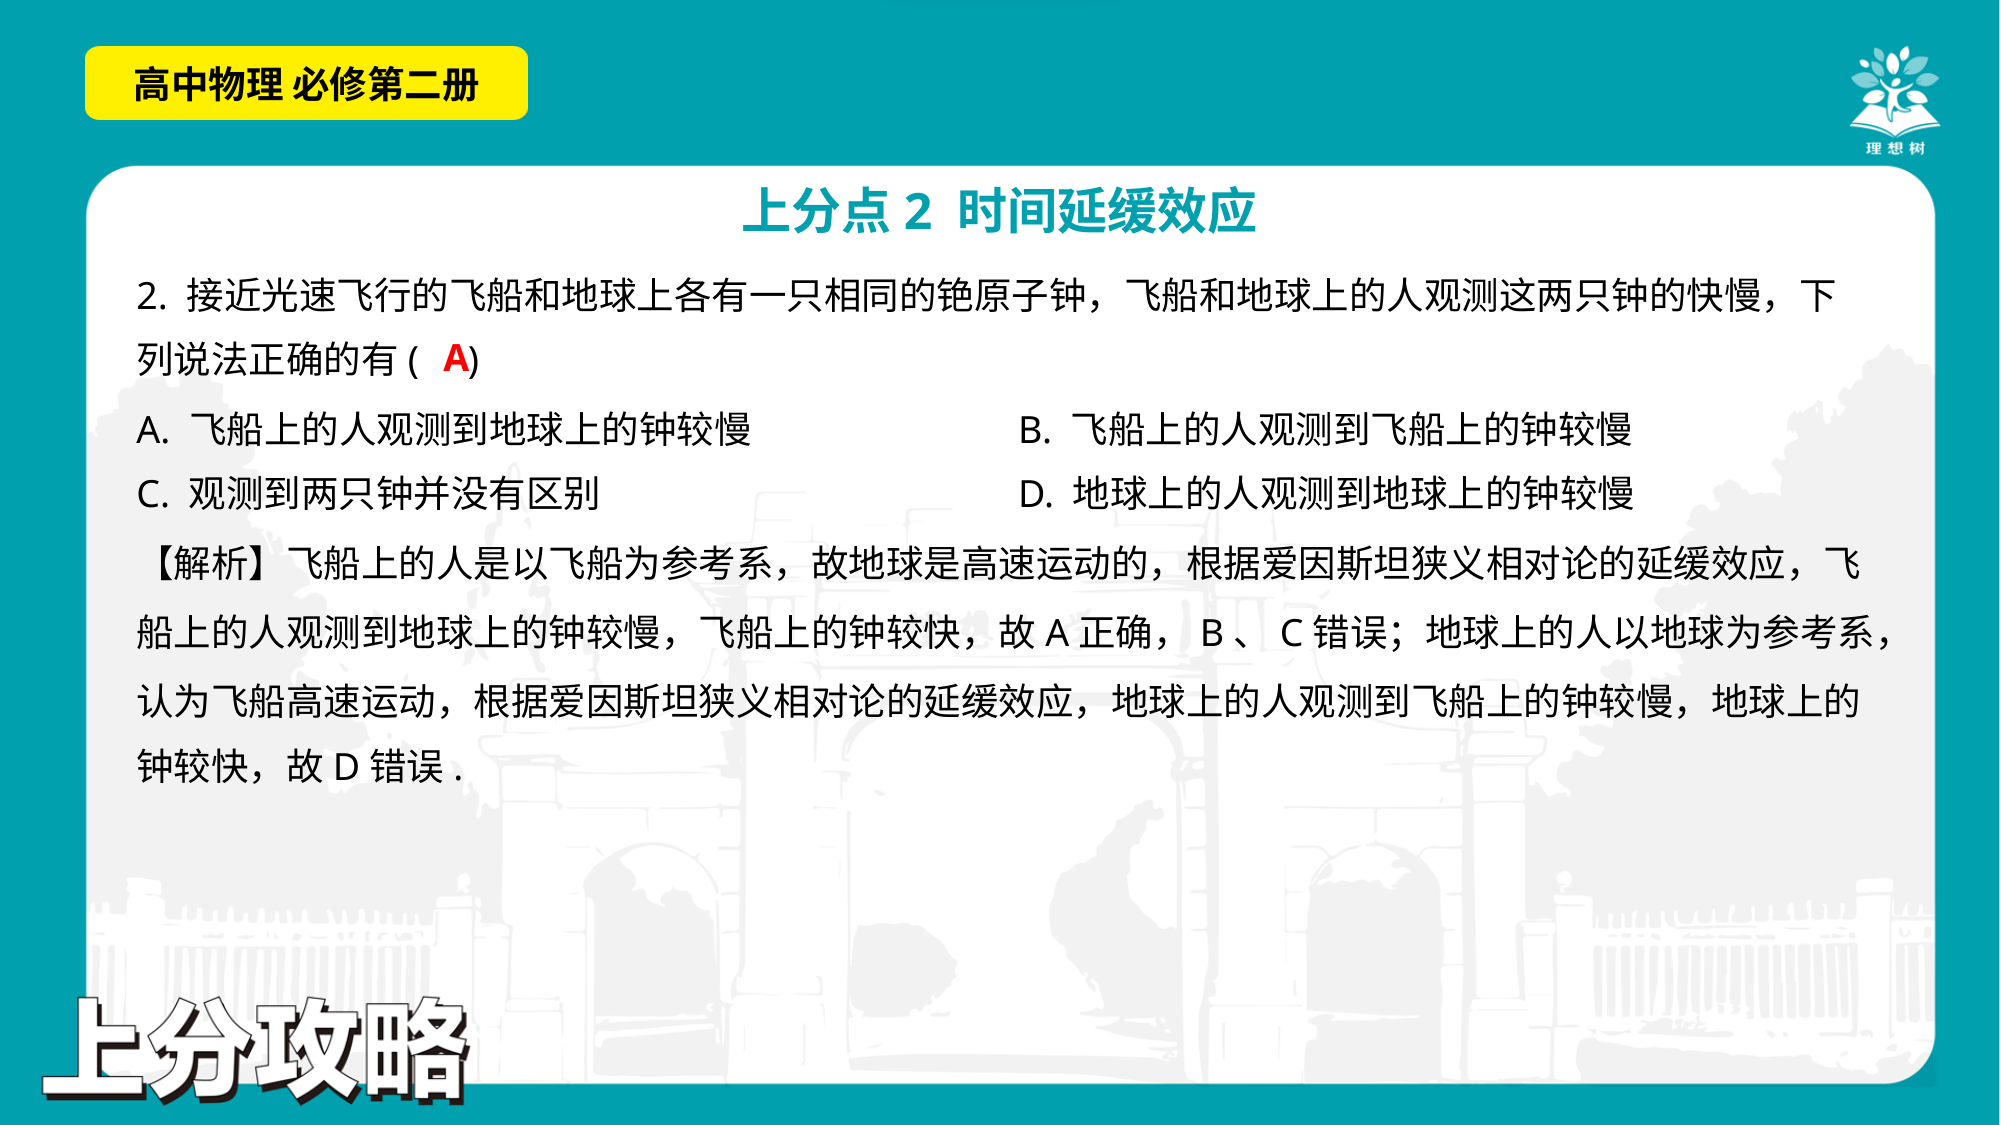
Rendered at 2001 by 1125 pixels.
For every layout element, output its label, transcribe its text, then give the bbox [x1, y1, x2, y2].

picture [0, 0, 2000, 1125]
text_box 【解析】飞船上的人是以飞船为参考系，故地球是高速运动的，根据爱因斯坦狭义相对论的延缓效应，飞 船上的人观测到地球上的钟较慢，飞船上的钟较快，故A正确，B、C错误；地球上的人以地球为参考系， 认为飞船高速运动，根据爱因斯坦狭义相对论的延缓效应，地球上的人观测到飞船上的钟较慢，地球上的 钟较快，故D错误. [136, 516, 1865, 782]
text_box 2. 接近光速飞行的飞船和地球上各有一只相同的铯原子钟，飞船和地球上的人观测这两只钟的快慢，下 列说法正确的有( ) [136, 247, 1865, 375]
text_box A. 飞船上的人观测到地球上的钟较慢 B. 飞船上的人观测到飞船上的钟较慢 C. 观测到两只钟并没有区别 D. 地球上的人观测到地球上的钟较慢 [136, 382, 1865, 509]
text_box A [429, 314, 484, 373]
